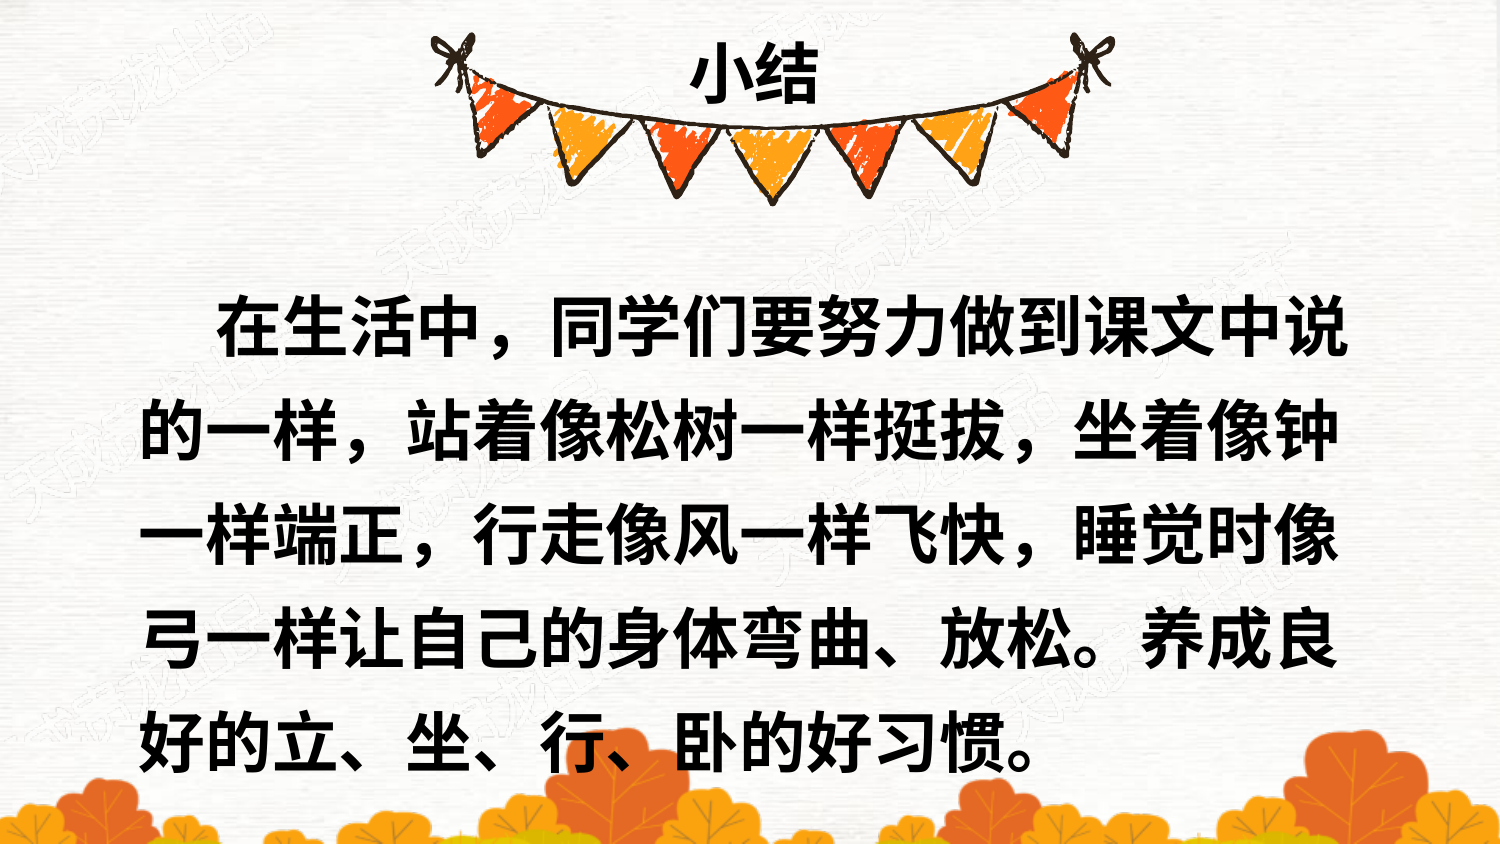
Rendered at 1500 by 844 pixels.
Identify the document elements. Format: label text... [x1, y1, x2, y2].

text_box 在生活中，同学们要努力做到课文中说的一样，站着像松树一样挺拔，坐着像钟一样端正，行走像风一样飞快，睡觉时像弓一样让自己的身体弯曲、放松。养成良好的立、坐、行、卧的好习惯。 [123, 253, 1400, 788]
text_box 小结 [673, 24, 851, 120]
picture [0, 0, 1500, 844]
